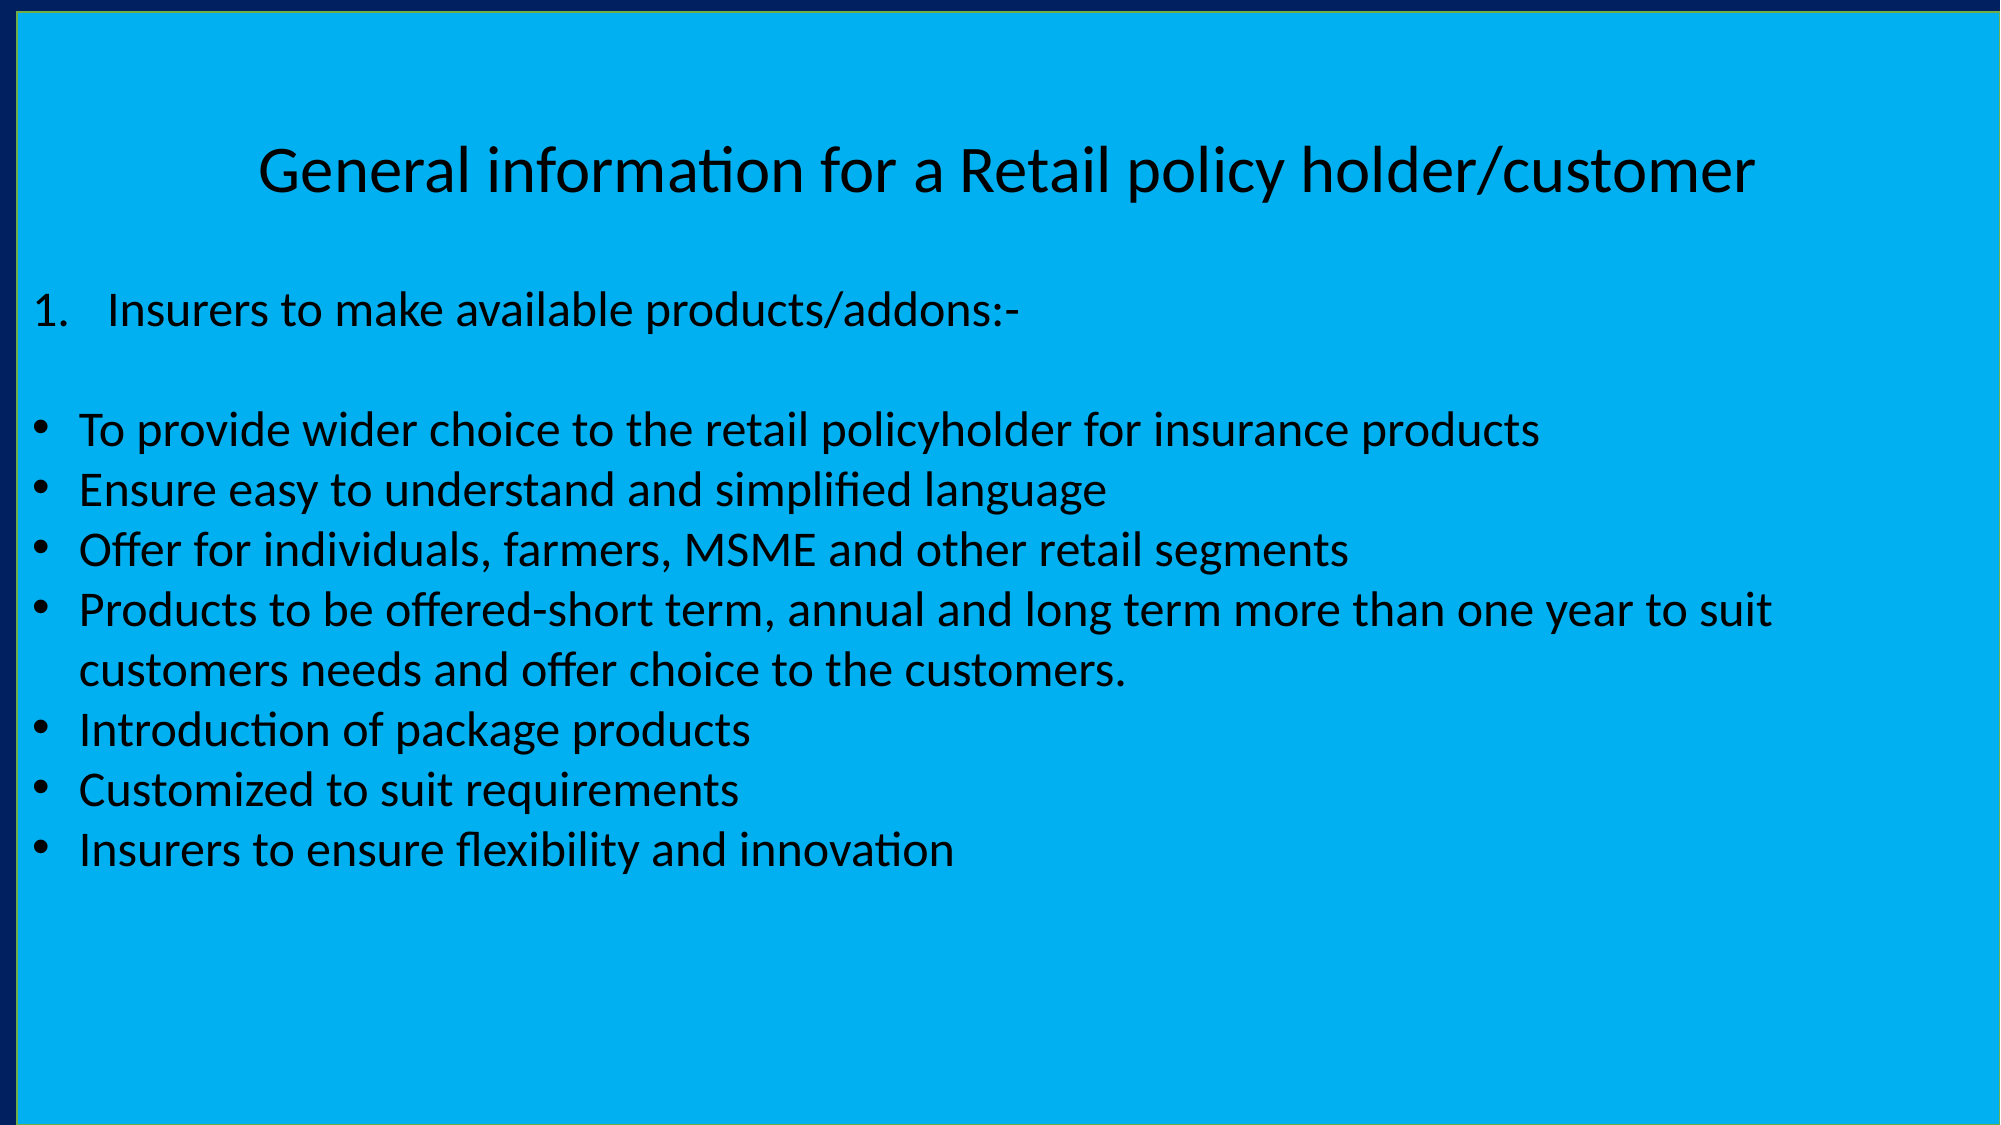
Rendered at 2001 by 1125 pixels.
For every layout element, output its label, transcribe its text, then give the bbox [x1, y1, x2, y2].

text_box General information for a Retail policy holder/customer Insurers to make available products/addons:- To provide wider choice to the retail policyholder for insurance products Ensure easy to understand and simplified language Offer for individuals, farmers, MSME and other retail segments Products to be offered-short term, annual and long term more than one year to suit customers needs and offer choice to the customers. Introduction of package products Customized to suit requirements Insurers to ensure flexibility and innovation [16, 11, 2000, 1125]
